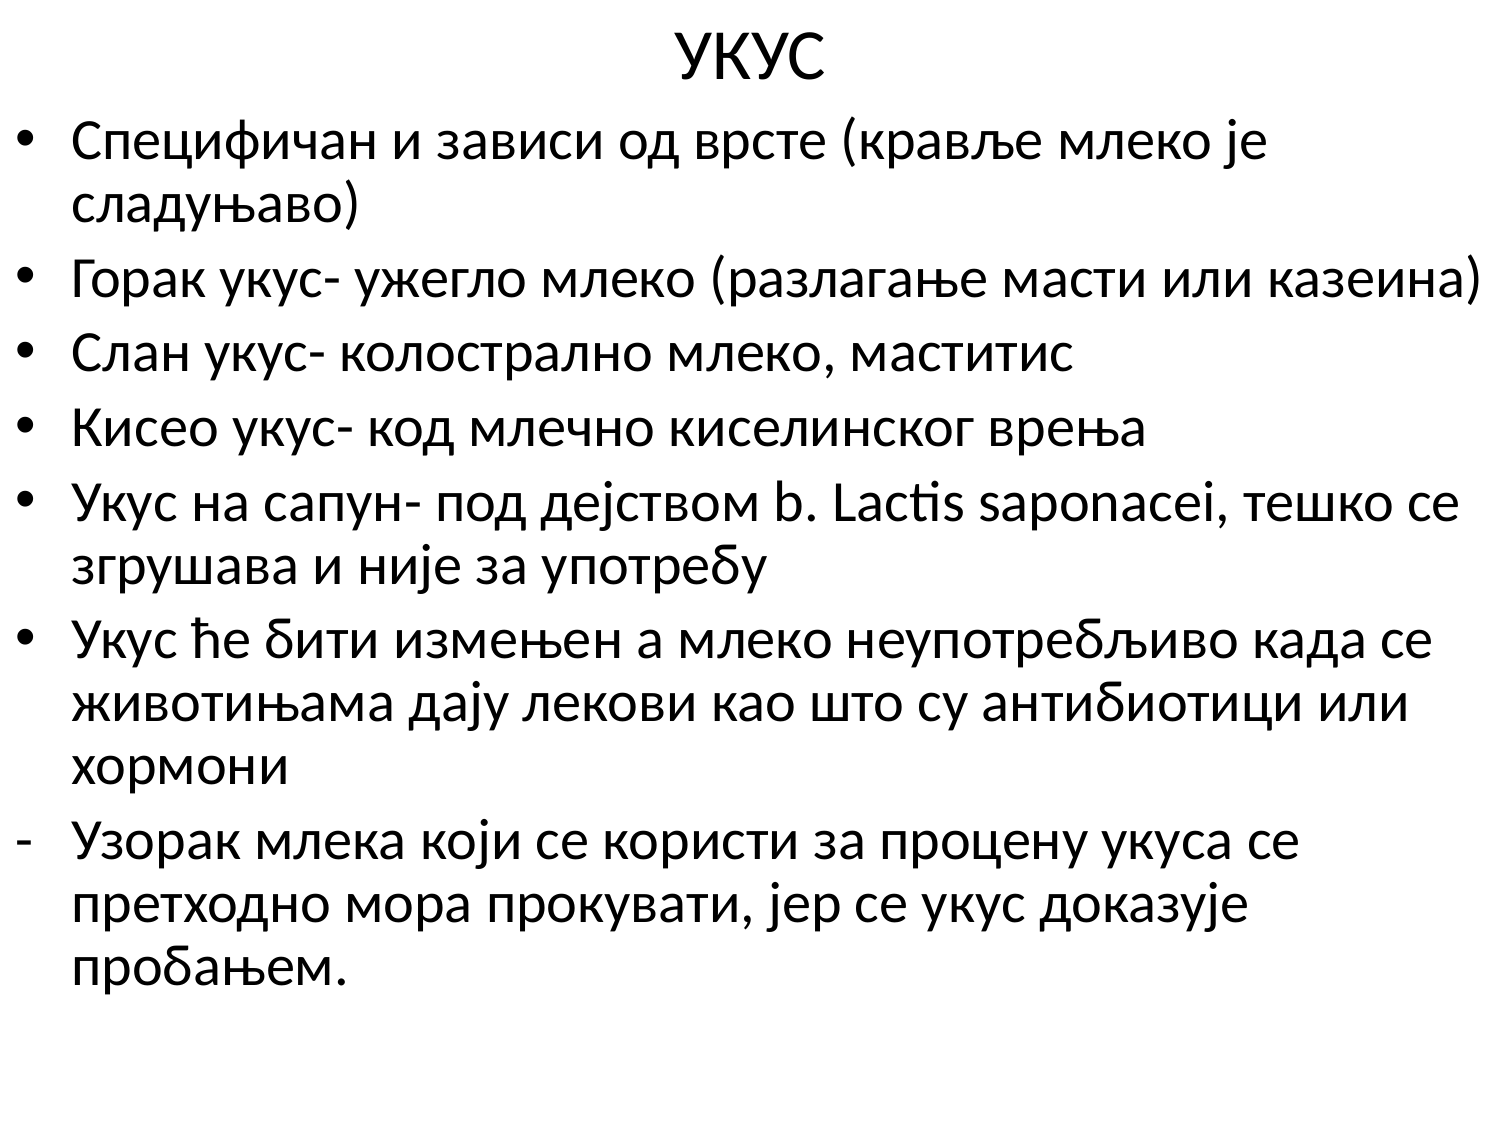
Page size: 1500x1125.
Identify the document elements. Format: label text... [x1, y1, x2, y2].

list Специфичан и зависи од врсте (кравље млеко је сладуњаво) Горак укус- ужегло млеко (разлагање масти или казеина) Слан укус- колострално млеко, маститис Кисео укус- код млечно киселинског врења Укус на сапун- под дејством b. Lactis saponacei, тешко се згрушава и није за употребу Укус ће бити измењен а млеко неупотребљиво када се животињама дају лекови као што су антибиотици или хормони - Узорак млека који се користи за процену укуса се претходно мора прокувати, јер се укус доказује пробањем. [0, 101, 1500, 1125]
title УКУС [0, 0, 1500, 101]
